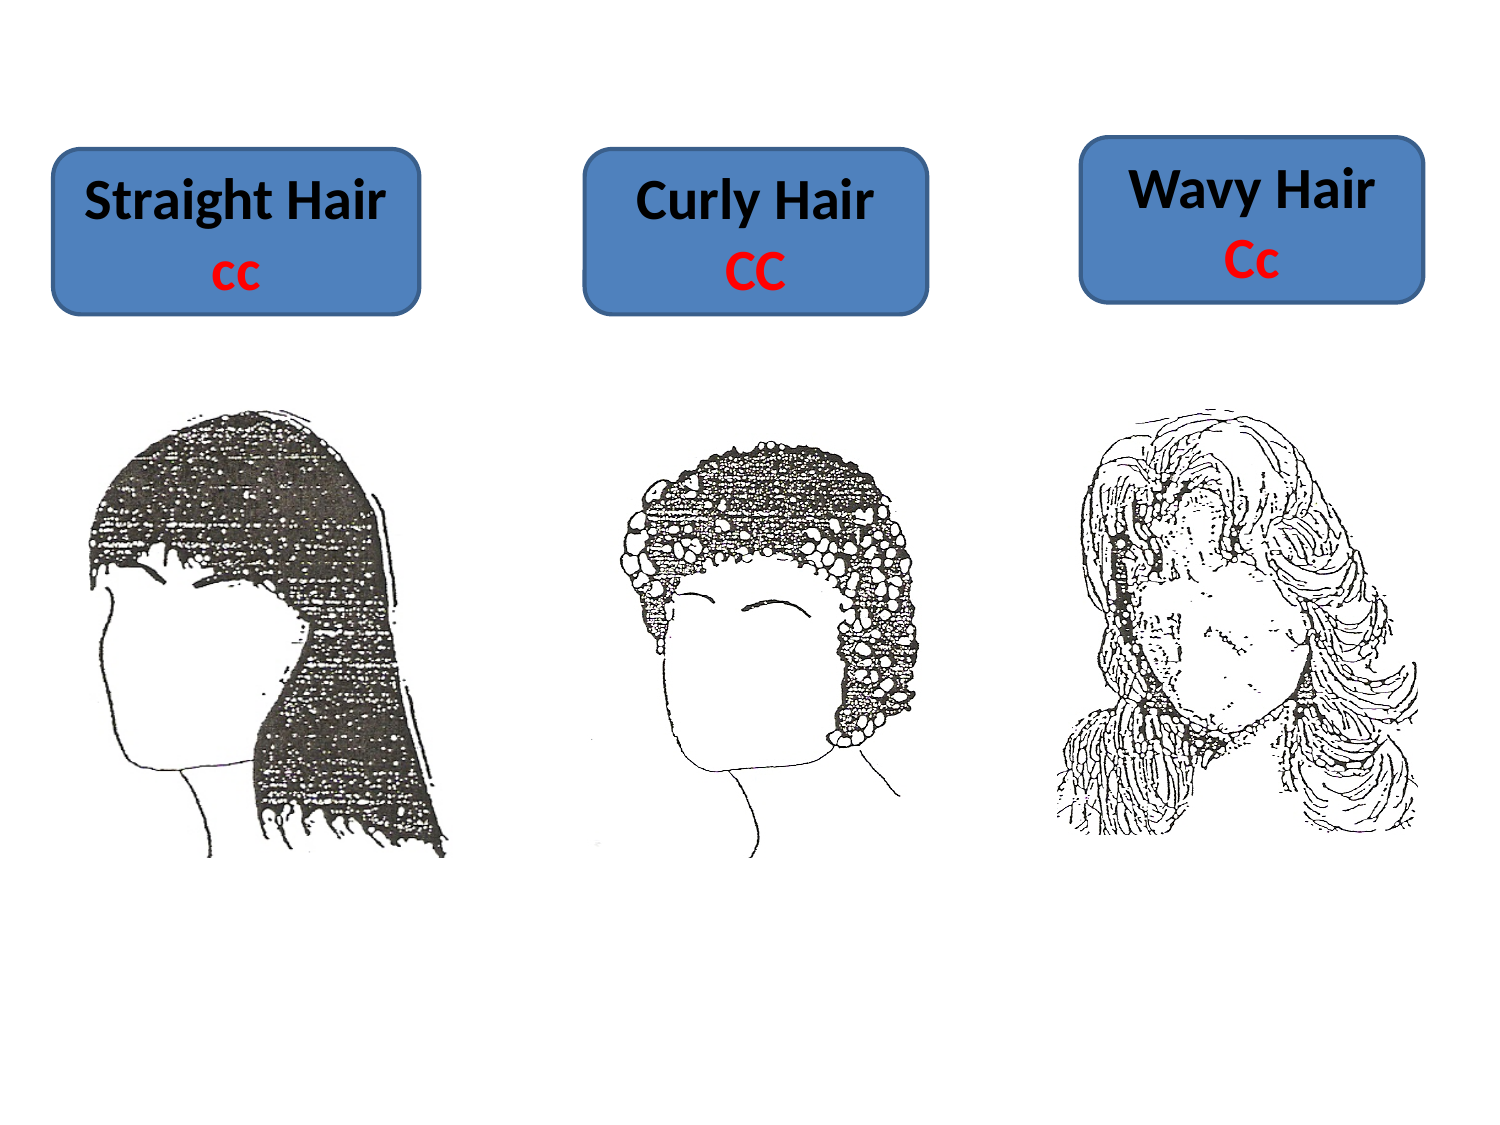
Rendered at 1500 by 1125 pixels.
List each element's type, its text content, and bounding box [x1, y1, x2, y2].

picture [88, 408, 455, 858]
text_box Straight Hair cc [50, 146, 422, 317]
text_box Wavy Hair Cc [1078, 135, 1426, 305]
picture [572, 432, 947, 859]
text_box Curly Hair CC [582, 146, 930, 317]
picture [1056, 408, 1418, 835]
